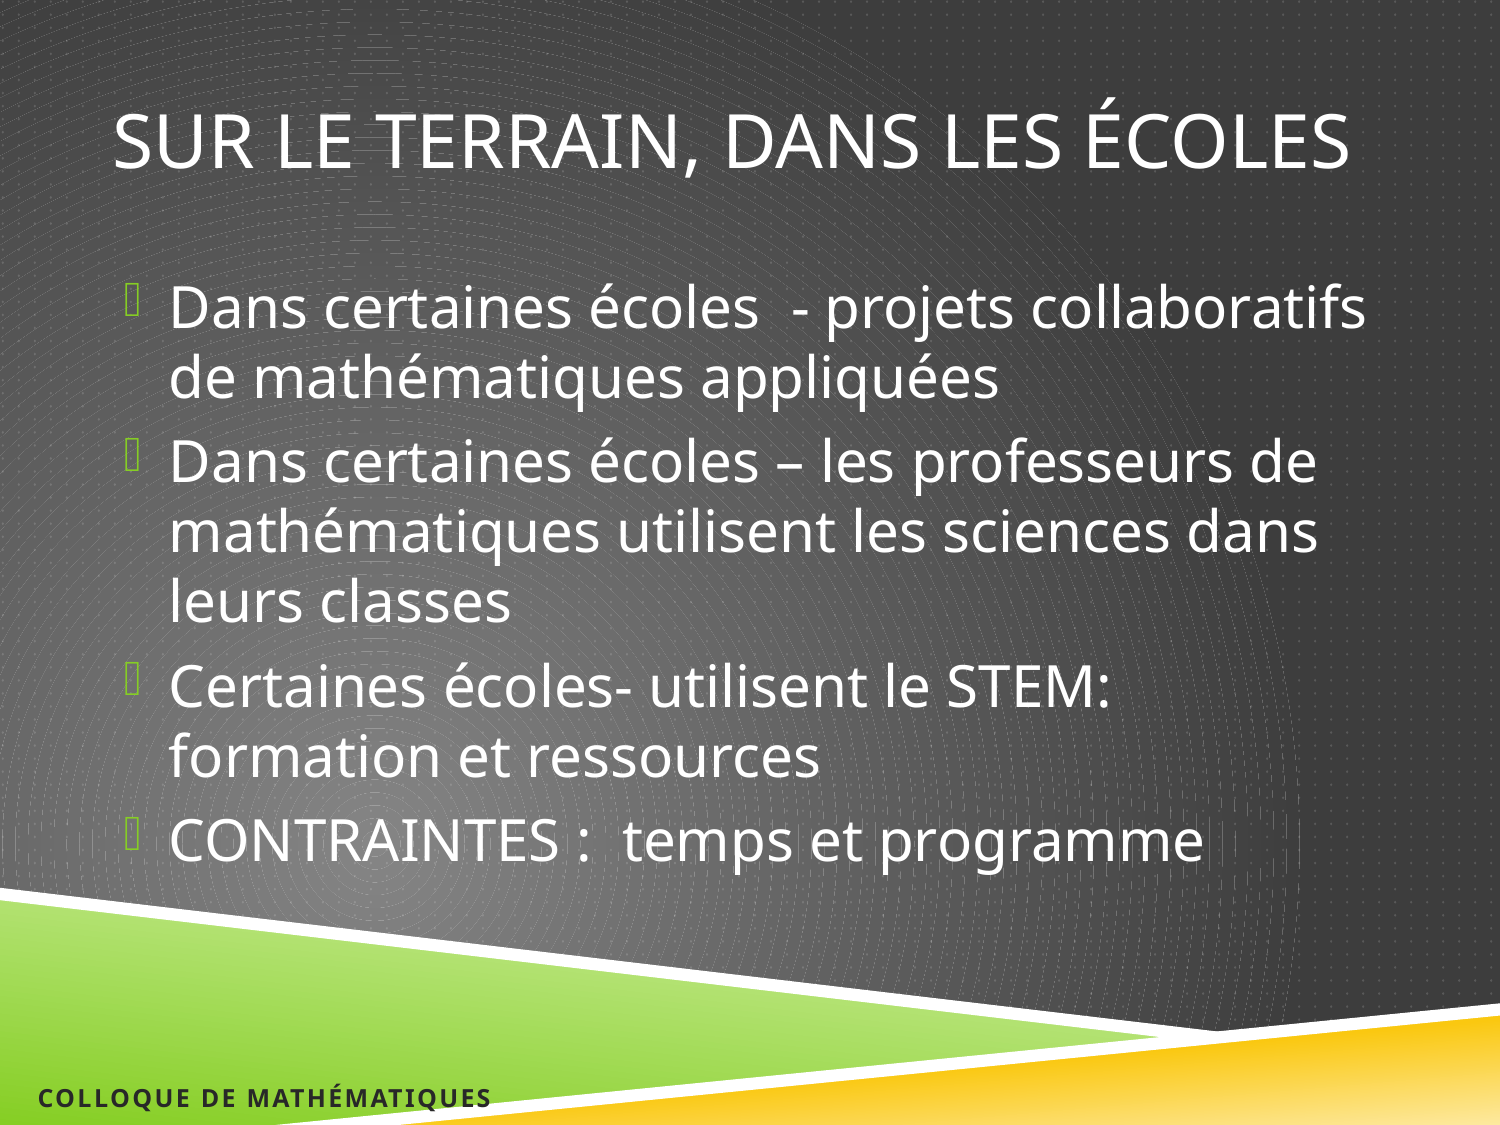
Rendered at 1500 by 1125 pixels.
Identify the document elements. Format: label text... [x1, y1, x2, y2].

list Dans certaines écoles - projets collaboratifs de mathématiques appliquées Dans certaines écoles – les professeurs de mathématiques utilisent les sciences dans leurs classes Certaines écoles- utilisent le STEM: formation et ressources CONTRAINTES : temps et programme [112, 262, 1388, 875]
footer Colloque de Mathématiques [37, 1052, 513, 1113]
title Sur le terrain, dans les écoles [112, 45, 1388, 233]
